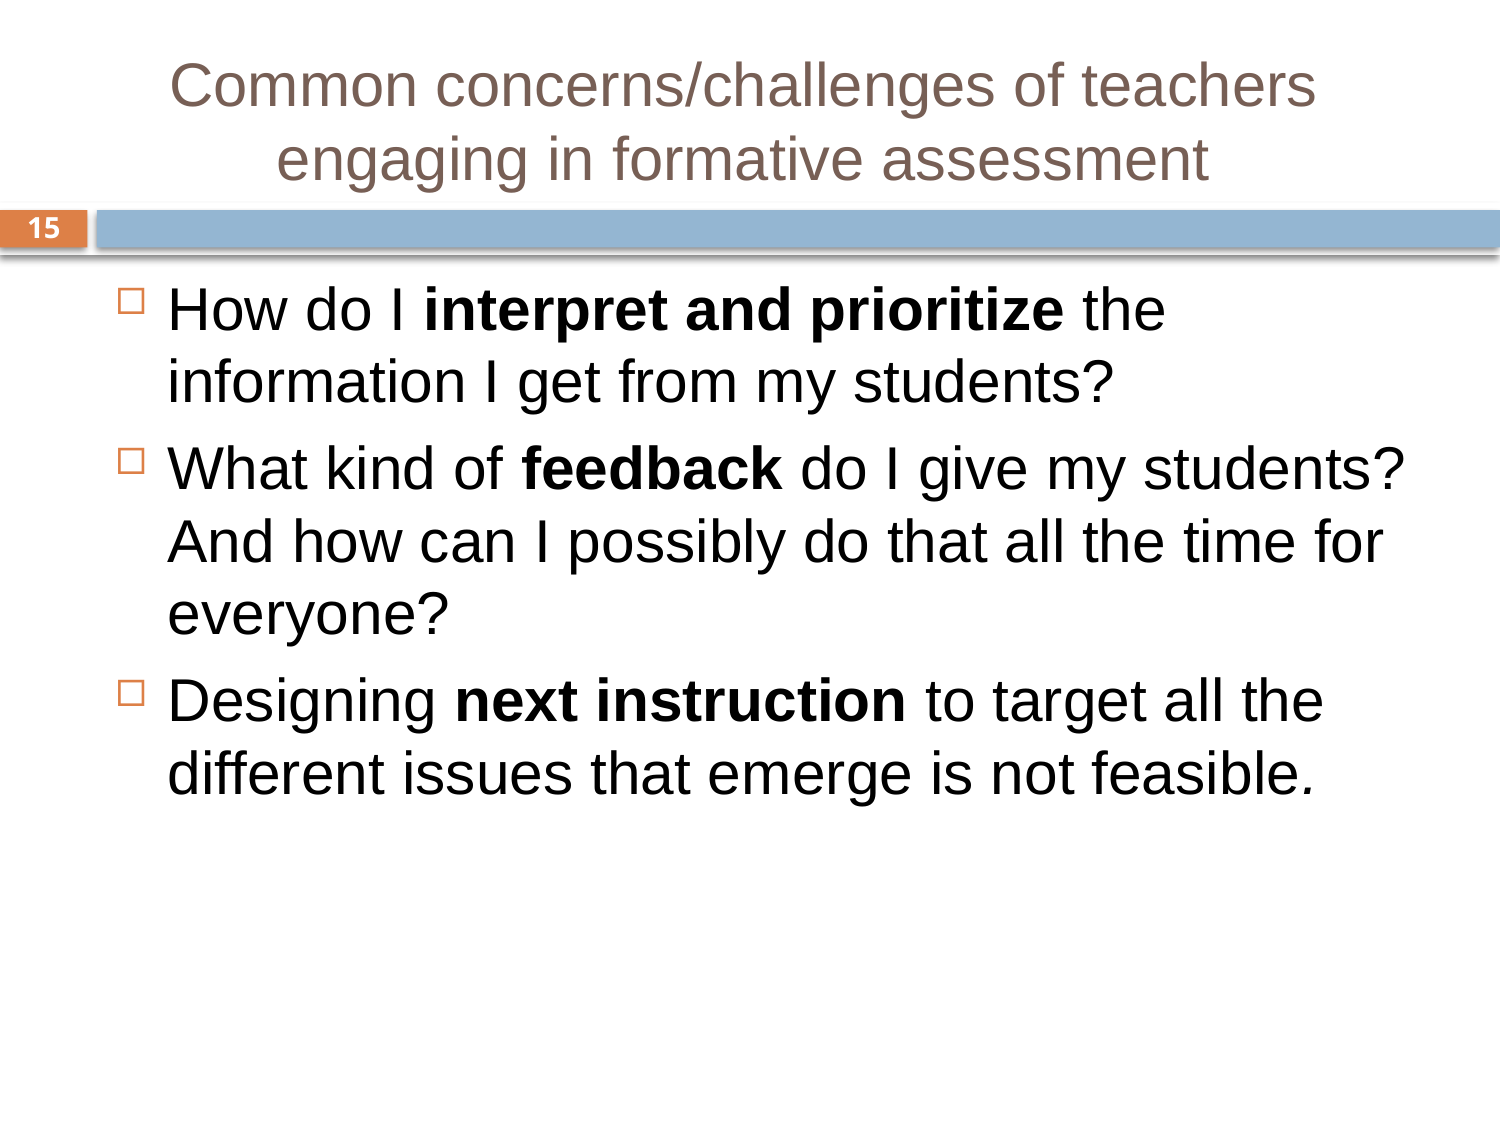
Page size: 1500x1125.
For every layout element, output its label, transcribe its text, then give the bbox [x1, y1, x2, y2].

slide_number 15 [0, 208, 88, 249]
title Common concerns/challenges of teachers engaging in formative assessment [24, 37, 1463, 200]
list How do I interpret and prioritize the information I get from my students? What kind of feedback do I give my students? And how can I possibly do that all the time for everyone? Designing next instruction to target all the different issues that emerge is not feasible. [100, 262, 1438, 1000]
